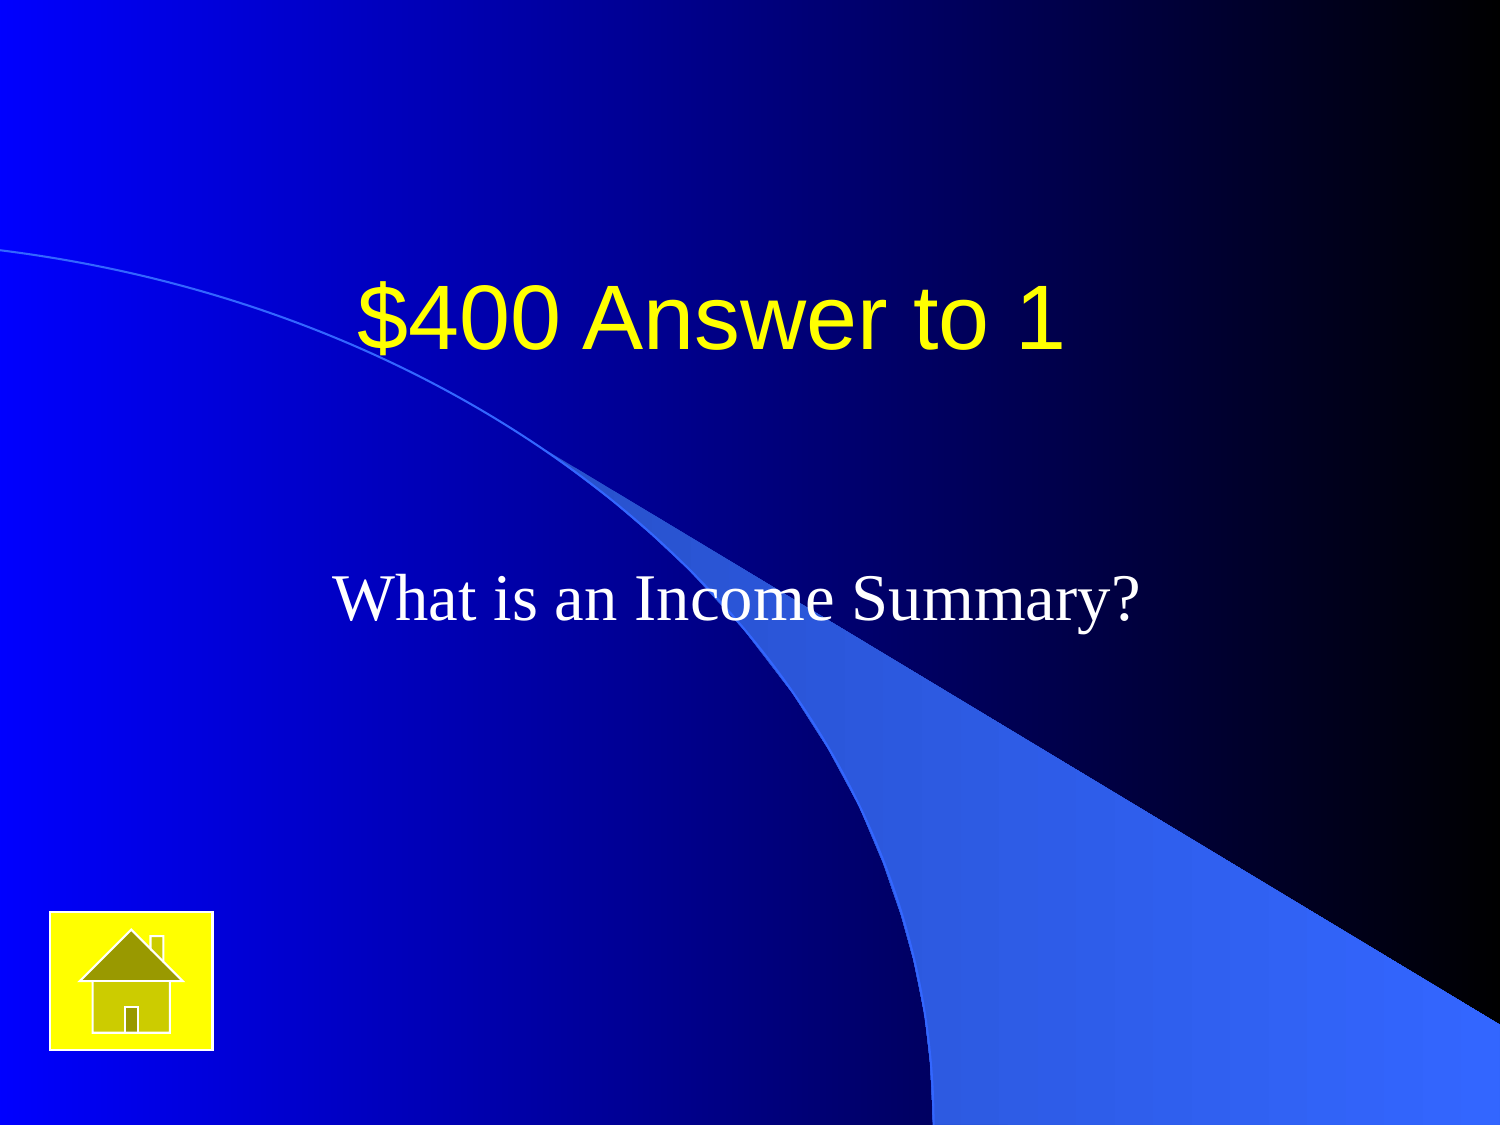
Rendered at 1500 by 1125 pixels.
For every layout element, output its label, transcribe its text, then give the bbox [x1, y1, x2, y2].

subtitle What is an Income Summary? [162, 449, 1313, 738]
title $400 Answer to 1 [74, 187, 1351, 376]
